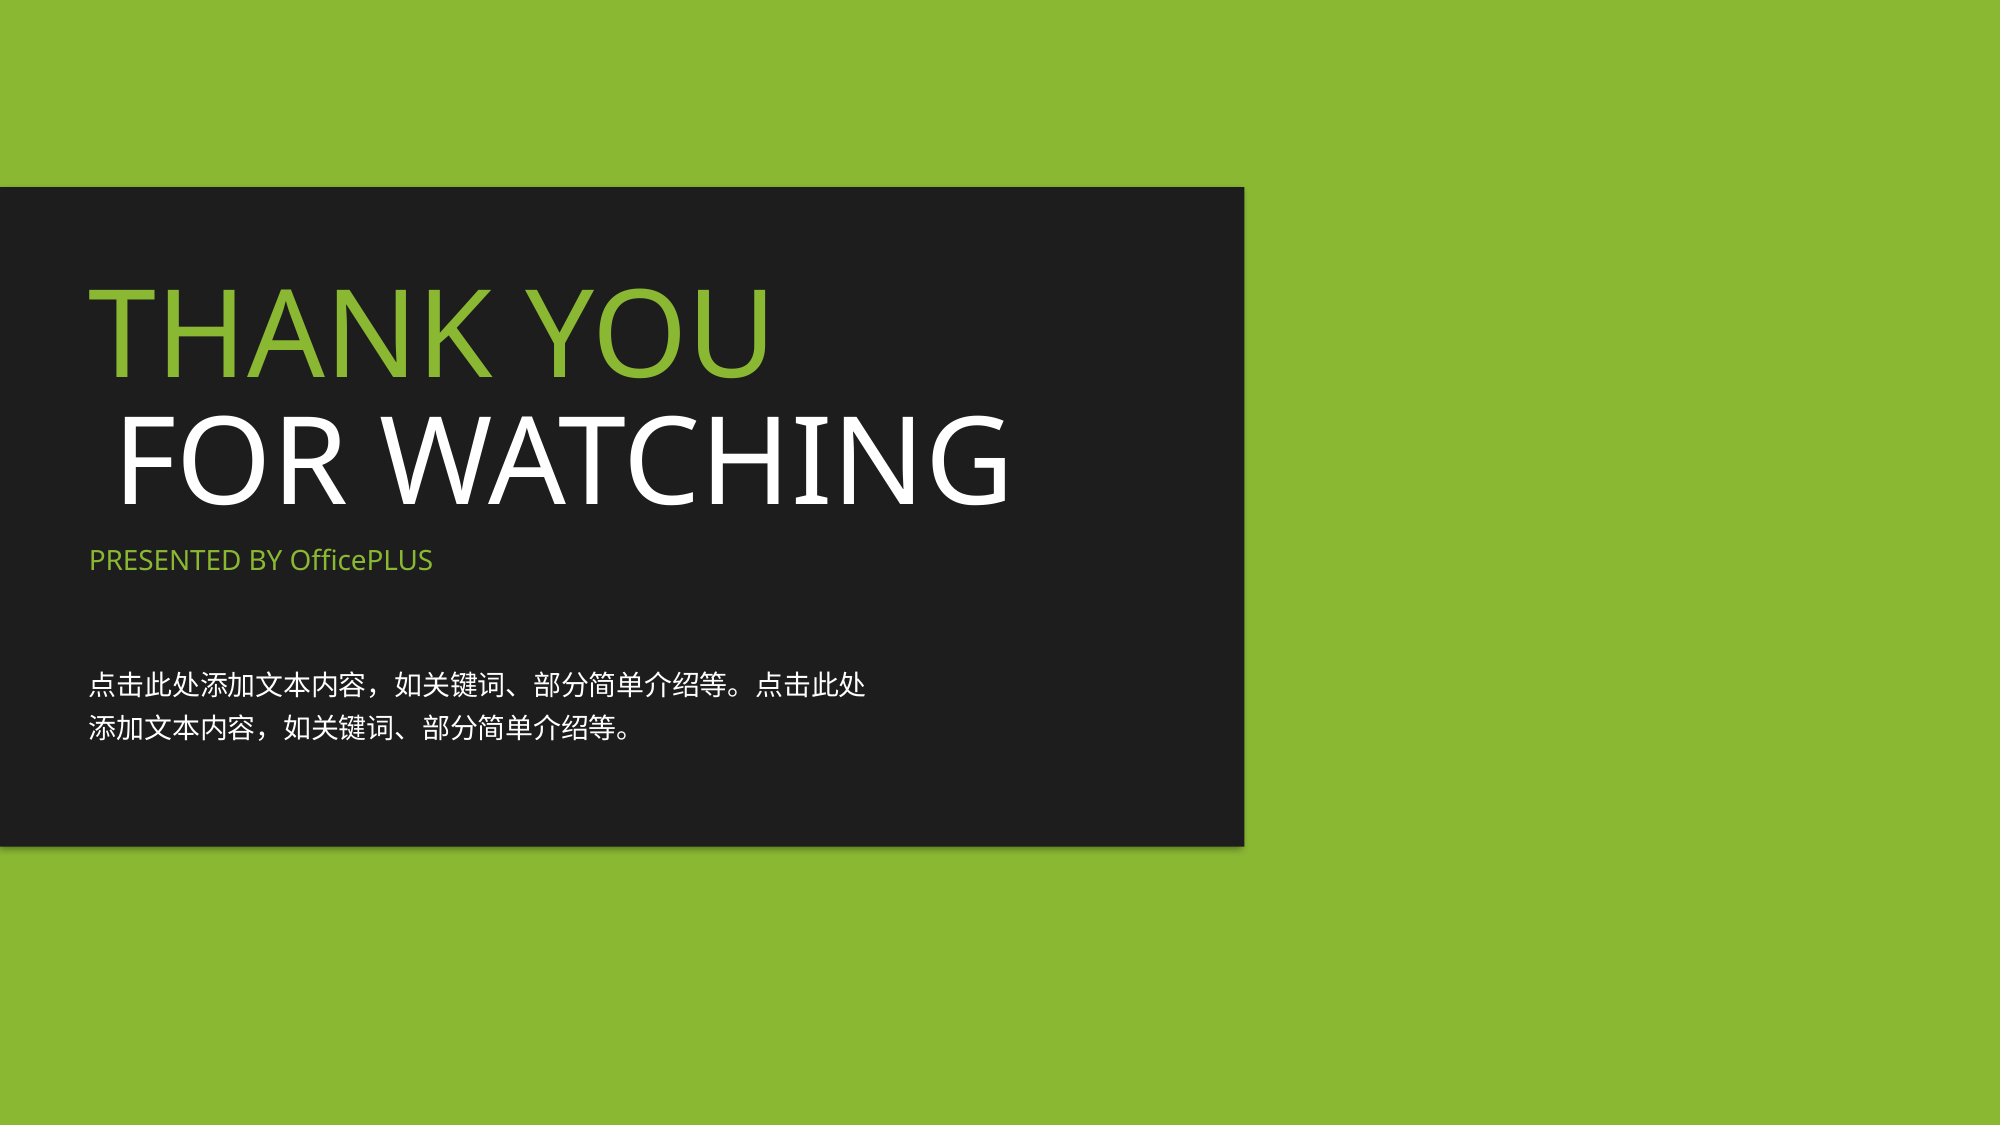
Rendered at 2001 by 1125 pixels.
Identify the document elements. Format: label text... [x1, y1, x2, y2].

text_box PRESENTED BY OfficePLUS [74, 542, 895, 584]
text_box [0, 186, 1245, 847]
text_box FOR WATCHING [98, 375, 1031, 537]
text_box 点击此处添加文本内容，如关键词、部分简单介绍等。点击此处添加文本内容，如关键词、部分简单介绍等。 [74, 650, 895, 752]
text_box THANK YOU [74, 247, 793, 410]
